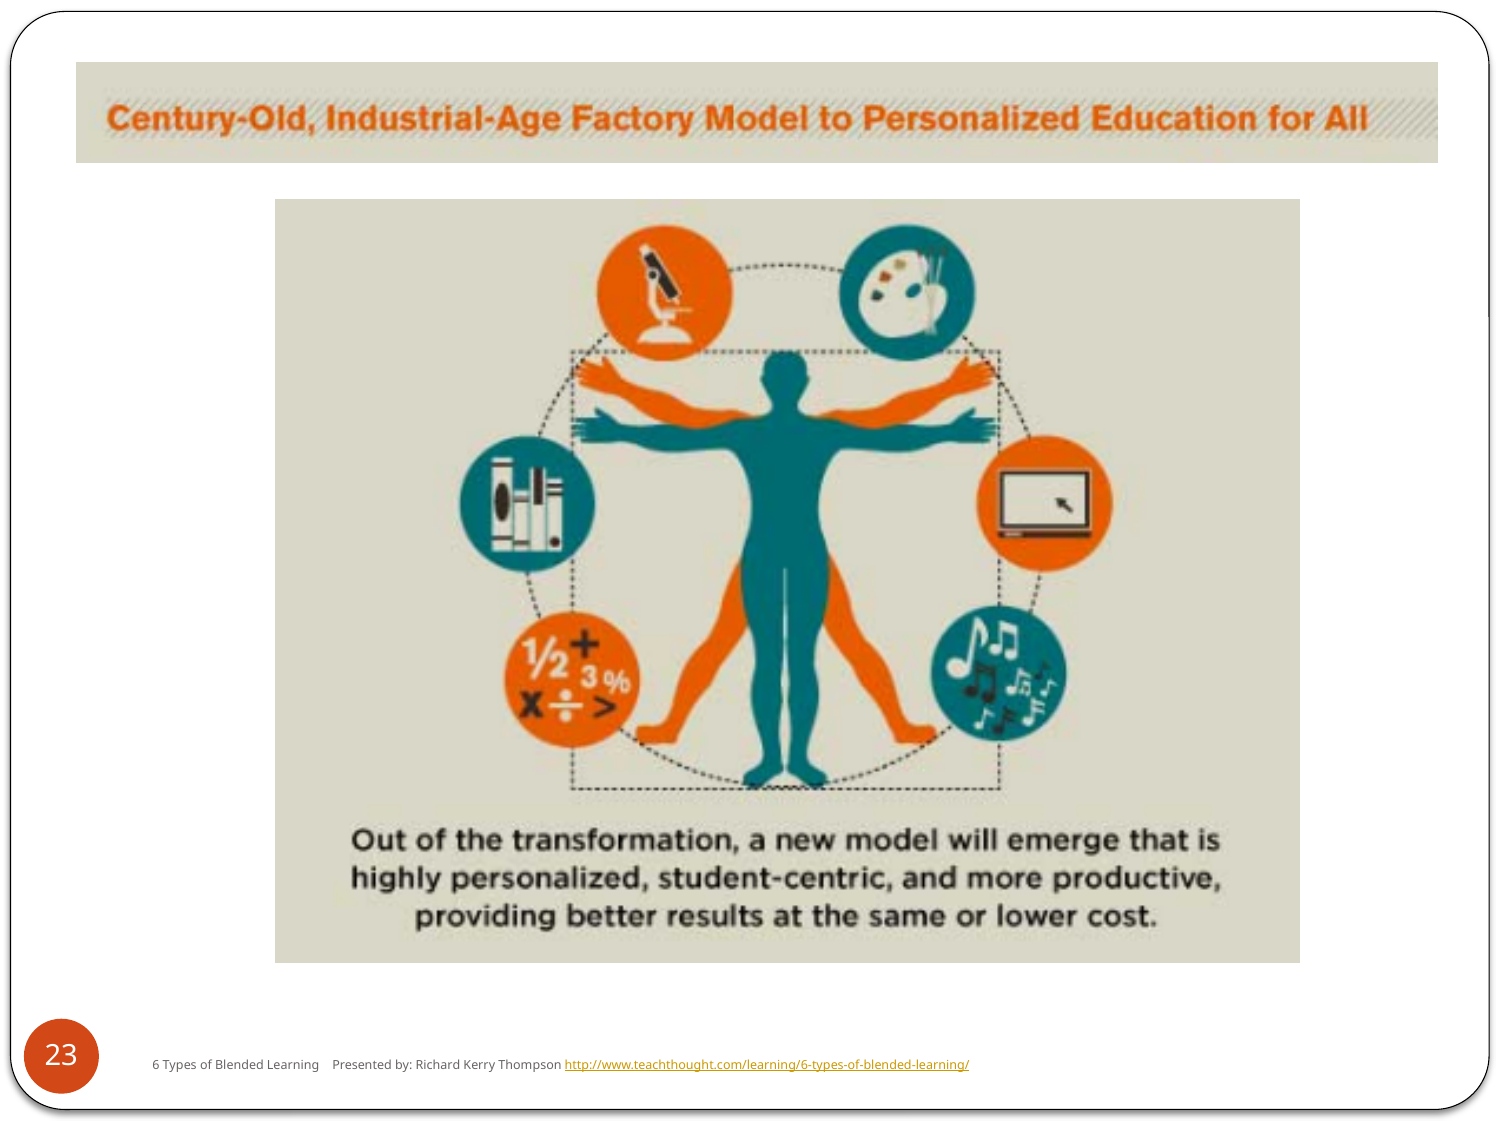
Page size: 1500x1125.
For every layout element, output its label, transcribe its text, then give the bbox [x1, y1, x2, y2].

picture [76, 62, 1438, 163]
slide_number 23 [23, 1018, 99, 1094]
footer 6 Types of Blended Learning Presented by: Richard Kerry Thompson http://www.teachthought.com/learning/6-types-of-blended-learning/ [137, 1042, 988, 1103]
picture [274, 198, 1301, 963]
